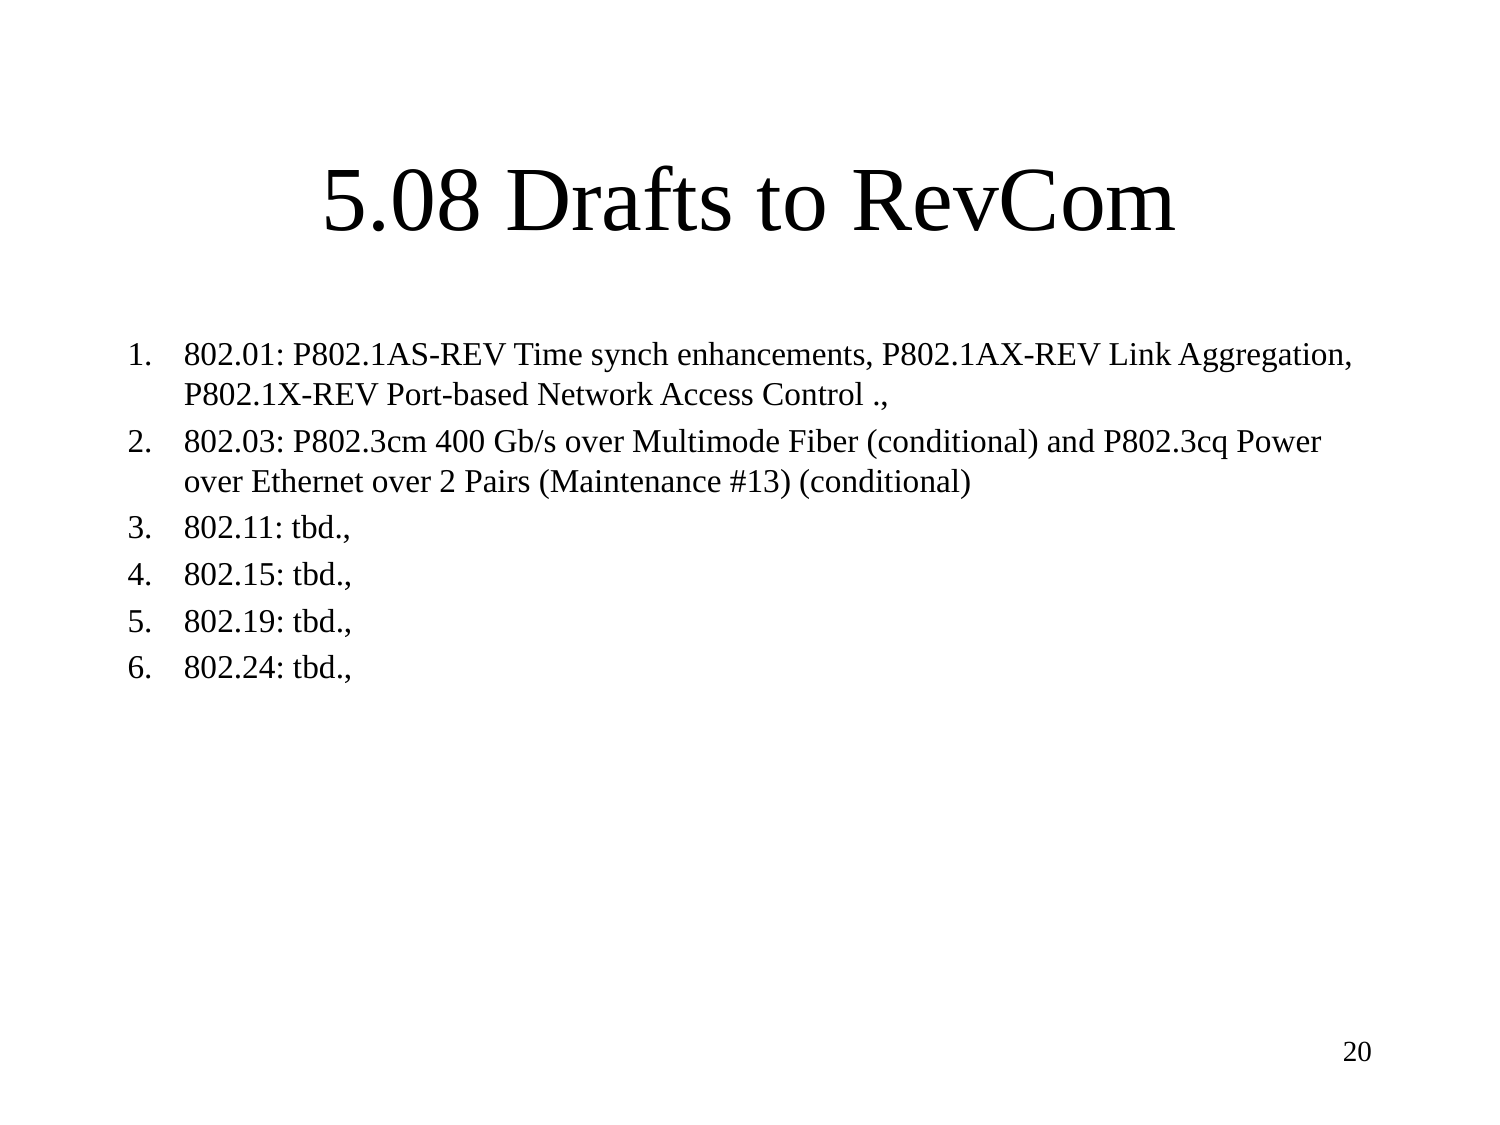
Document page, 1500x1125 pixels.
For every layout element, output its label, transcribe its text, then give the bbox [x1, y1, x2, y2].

list 802.01: P802.1AS-REV Time synch enhancements, P802.1AX-REV Link Aggregation, P802.1X-REV Port-based Network Access Control ., 802.03: P802.3cm 400 Gb/s over Multimode Fiber (conditional) and P802.3cq Power over Ethernet over 2 Pairs (Maintenance #13) (conditional) 802.11: tbd., 802.15: tbd., 802.19: tbd., 802.24: tbd., [112, 324, 1388, 1001]
title 5.08 Drafts to RevCom [112, 99, 1388, 288]
slide_number 20 [1074, 1024, 1388, 1101]
